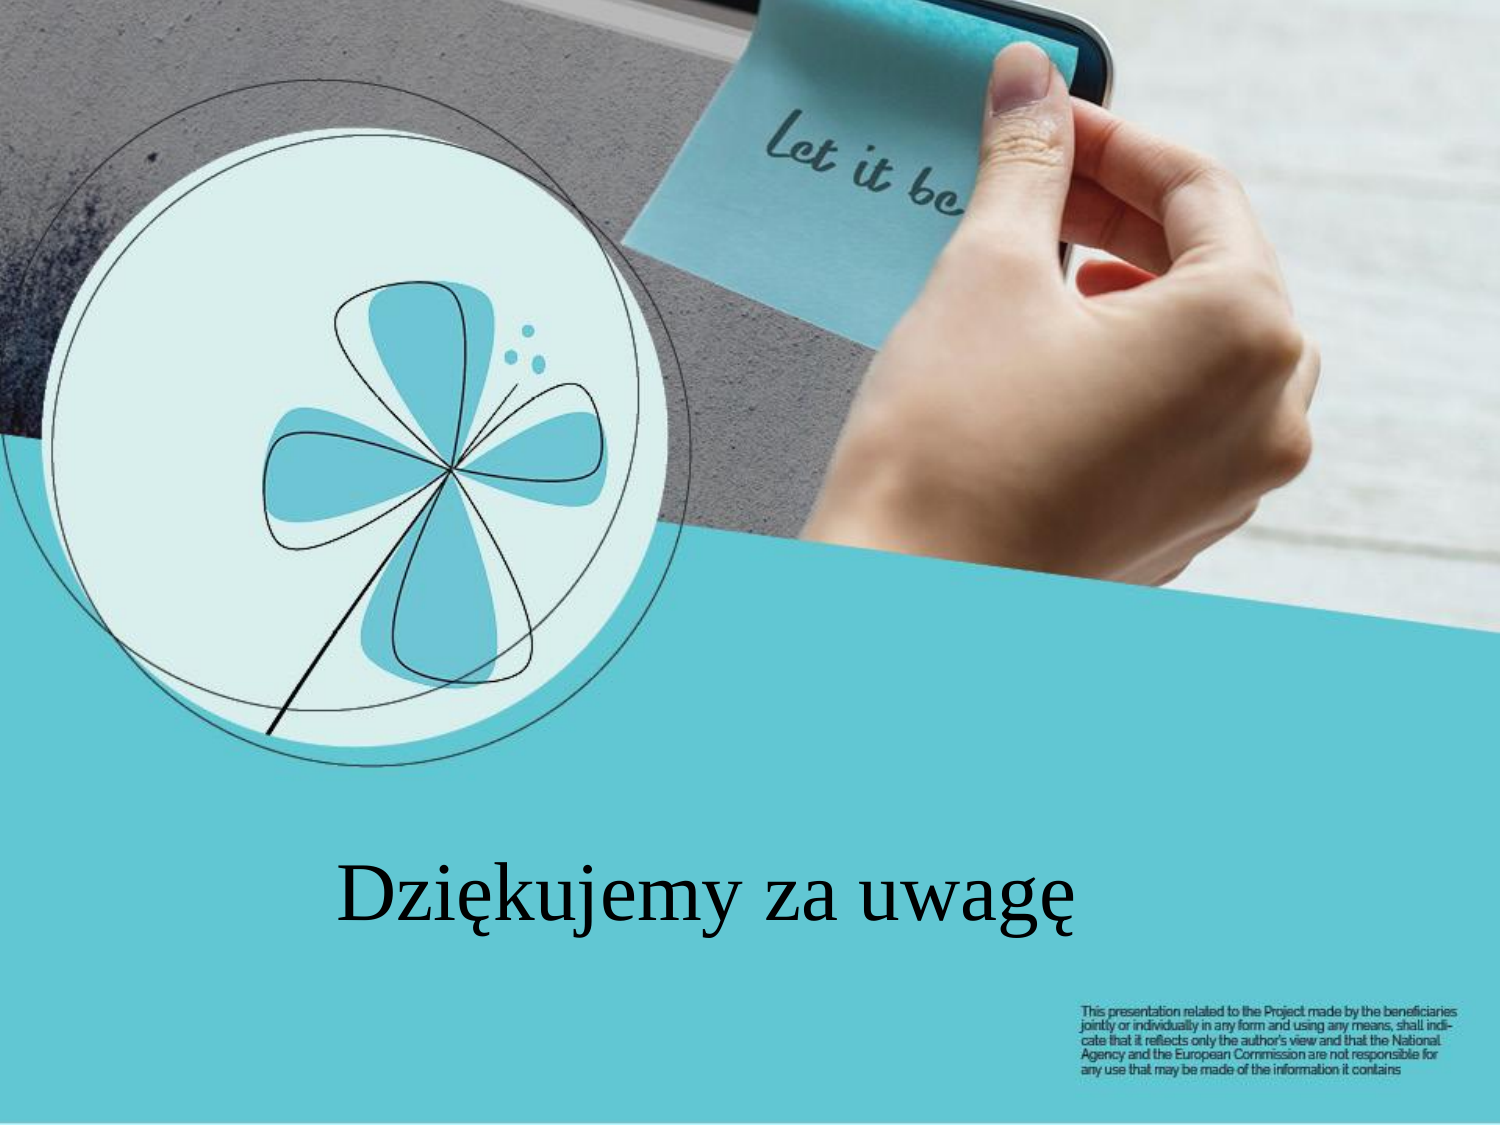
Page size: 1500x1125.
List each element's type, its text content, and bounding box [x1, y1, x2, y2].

text_box Dziękujemy za uwagę [321, 829, 1285, 945]
picture [0, 0, 1500, 1125]
